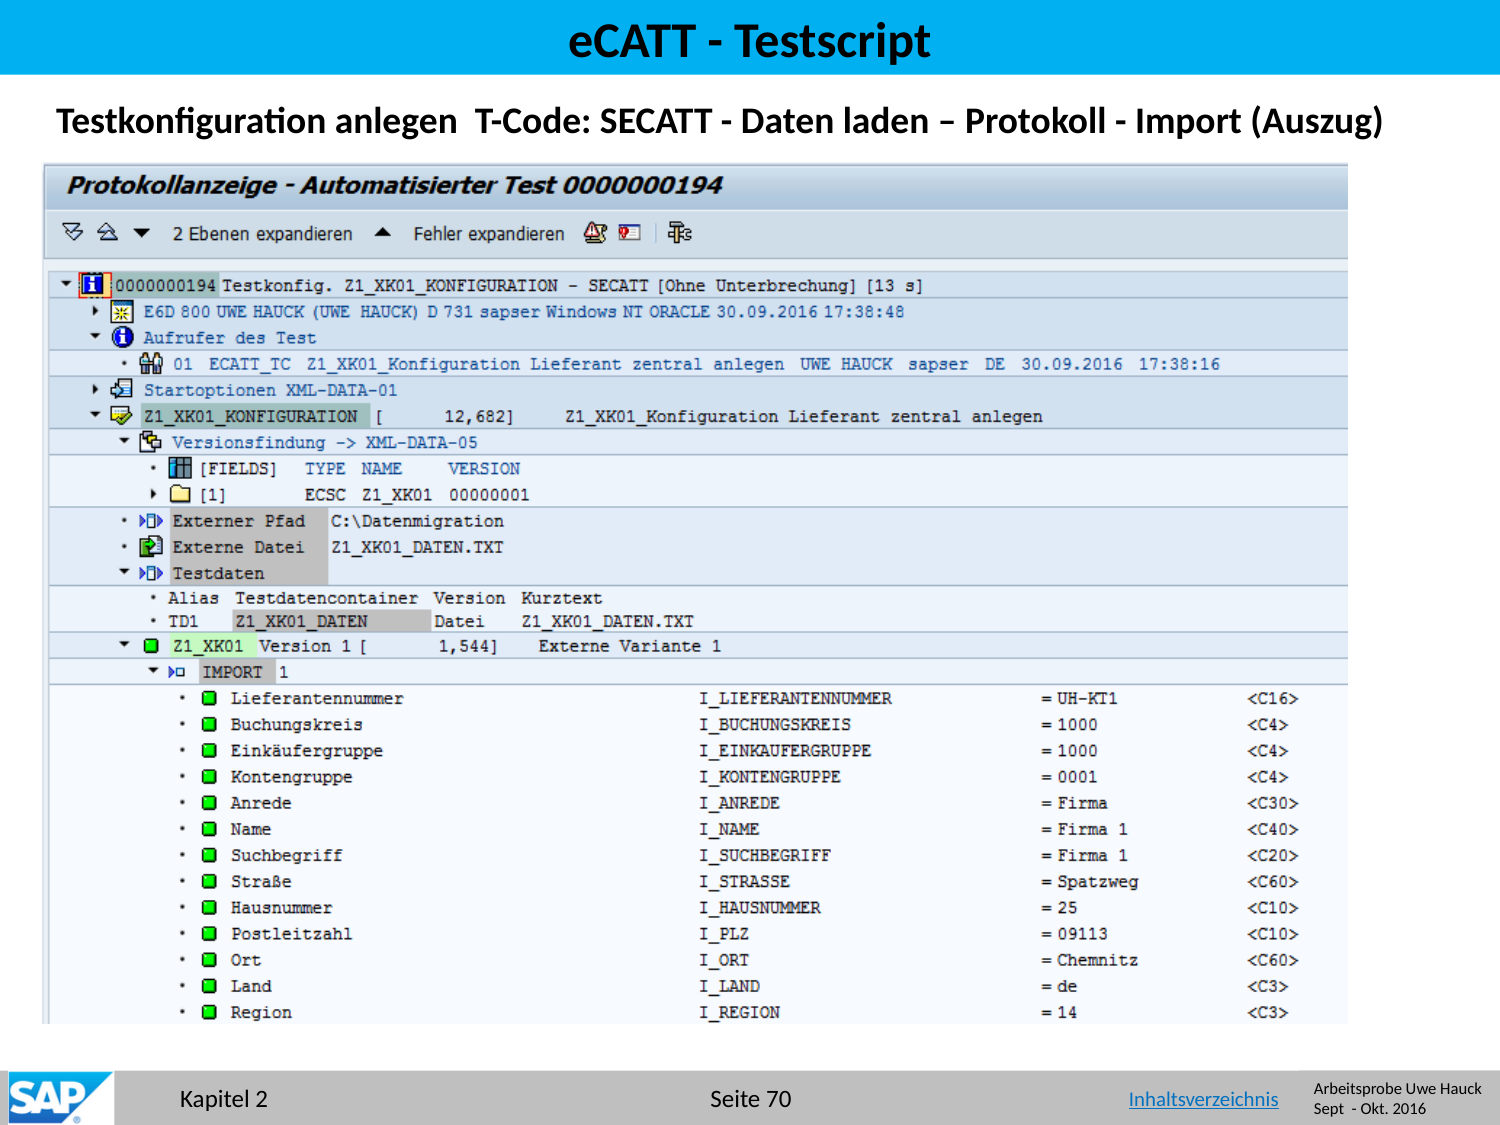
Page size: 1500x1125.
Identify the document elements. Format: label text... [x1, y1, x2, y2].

picture [41, 162, 1348, 1024]
text_box eCATT - Testscript [0, 0, 1500, 75]
text_box [0, 1070, 6, 1125]
text_box Arbeitsprobe Uwe Hauck Sept - Okt. 2016 [1299, 1070, 1500, 1125]
text_box Testkonfiguration anlegen T-Code: SECATT - Daten laden – Protokoll - Import (Auszug) [41, 88, 1500, 149]
text_box Inhaltsverzeichnis [1106, 1078, 1299, 1118]
picture [7, 1070, 115, 1125]
text_box [115, 1070, 1299, 1125]
text_box Kapitel 2 Seite 70 [165, 1075, 1105, 1120]
